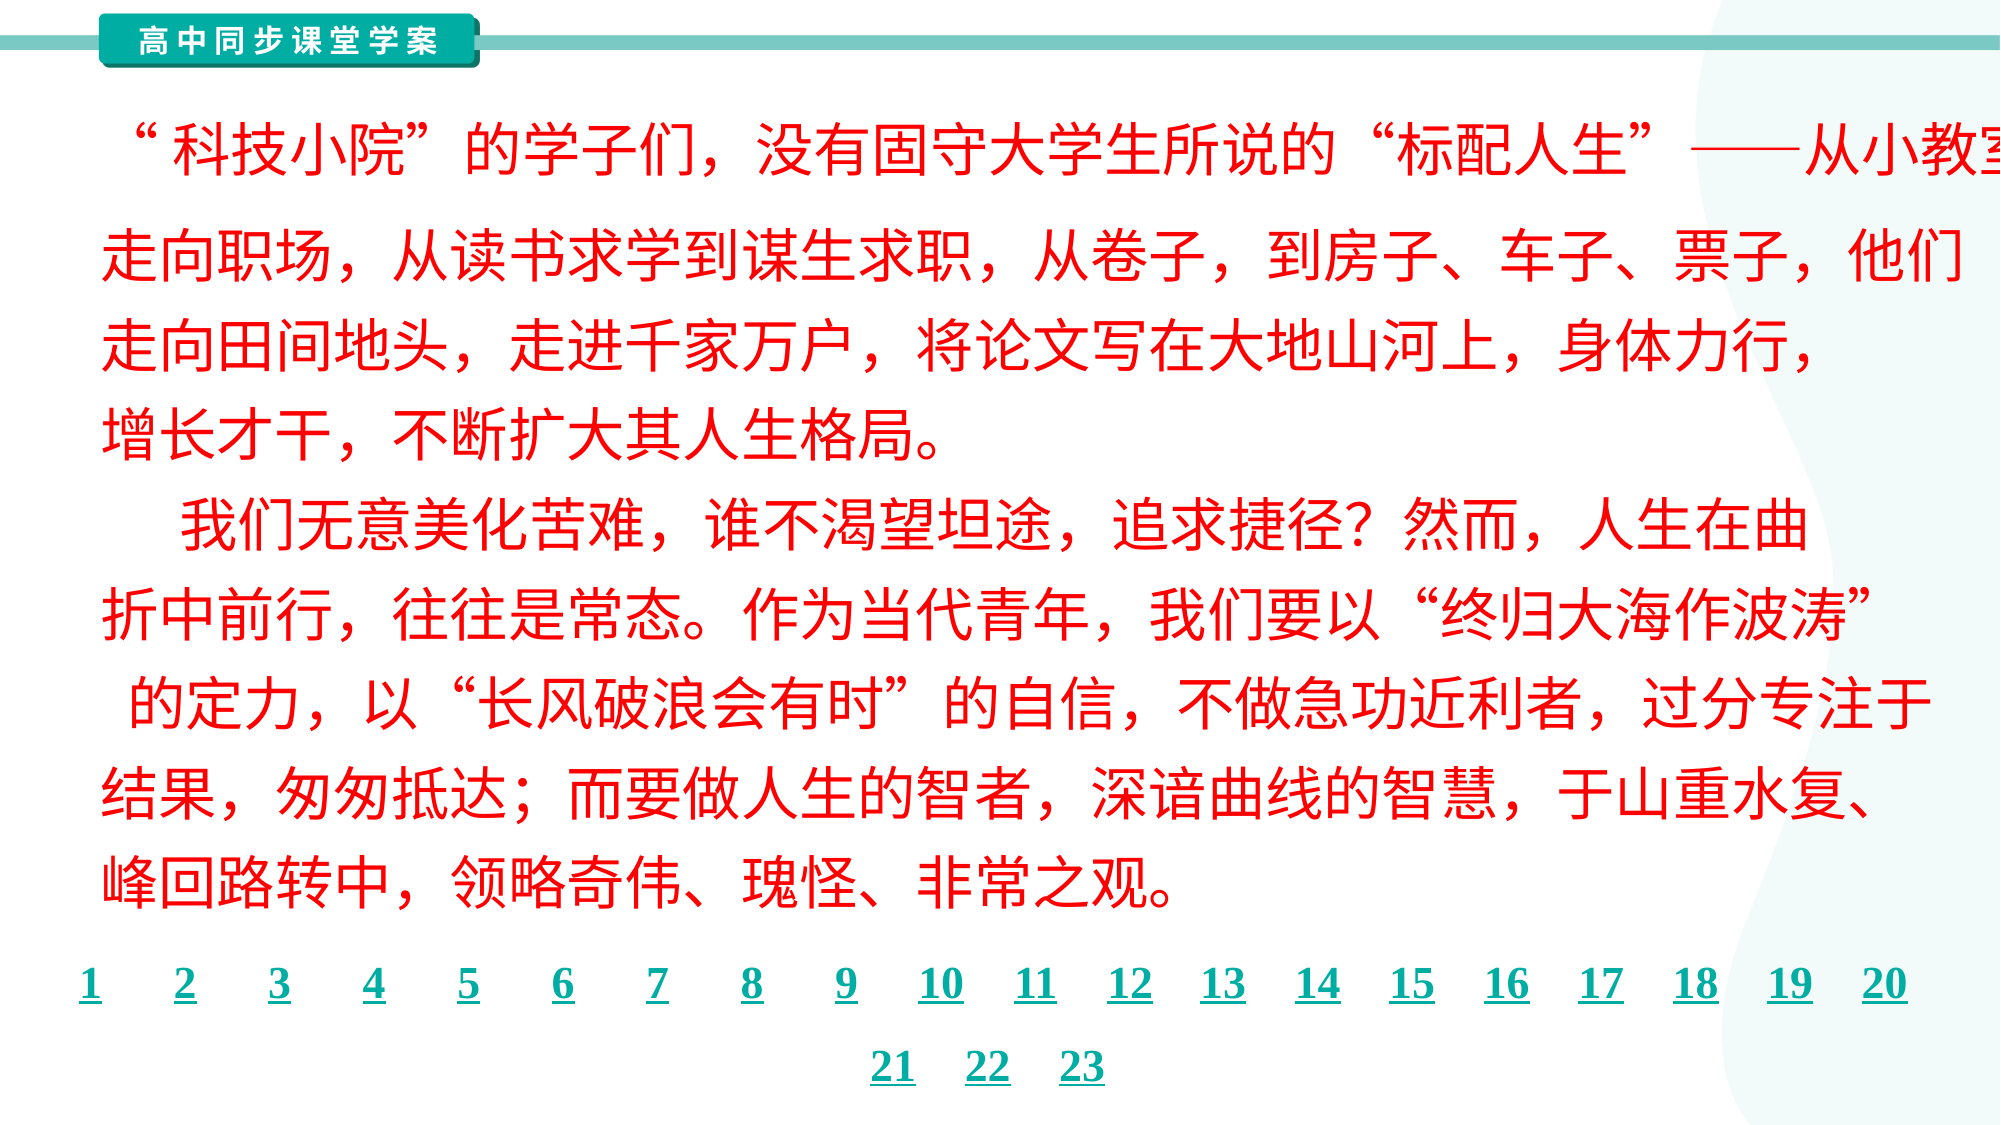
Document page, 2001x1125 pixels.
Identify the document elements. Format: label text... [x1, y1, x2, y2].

text_box “科技小院”的学子们，没有固守大学生所说的“标配人生”——从小教室 走向职场，从读书求学到谋生求职，从卷子，到房子、车子、票子，他们“自找苦吃”，选择把捷径走成弯路，主动从象牙塔 走向田间地头，走进千家万户，将论文写在大地山河上，身体力行， 增长才干，不断扩大其人生格局。 我们无意美化苦难，谁不渴望坦途，追求捷径？然而，人生在曲 折中前行，往往是常态。作为当代青年，我们要以“终归大海作波涛” 的定力，以“长风破浪会有时”的自信，不做急功近利者，过分专注于 结果，匆匆抵达；而要做人生的智者，深谙曲线的智慧，于山重水复、 峰回路转中，领略奇伟、瑰怪、非常之观。 [100, 76, 1899, 973]
picture [0, 0, 2000, 1125]
